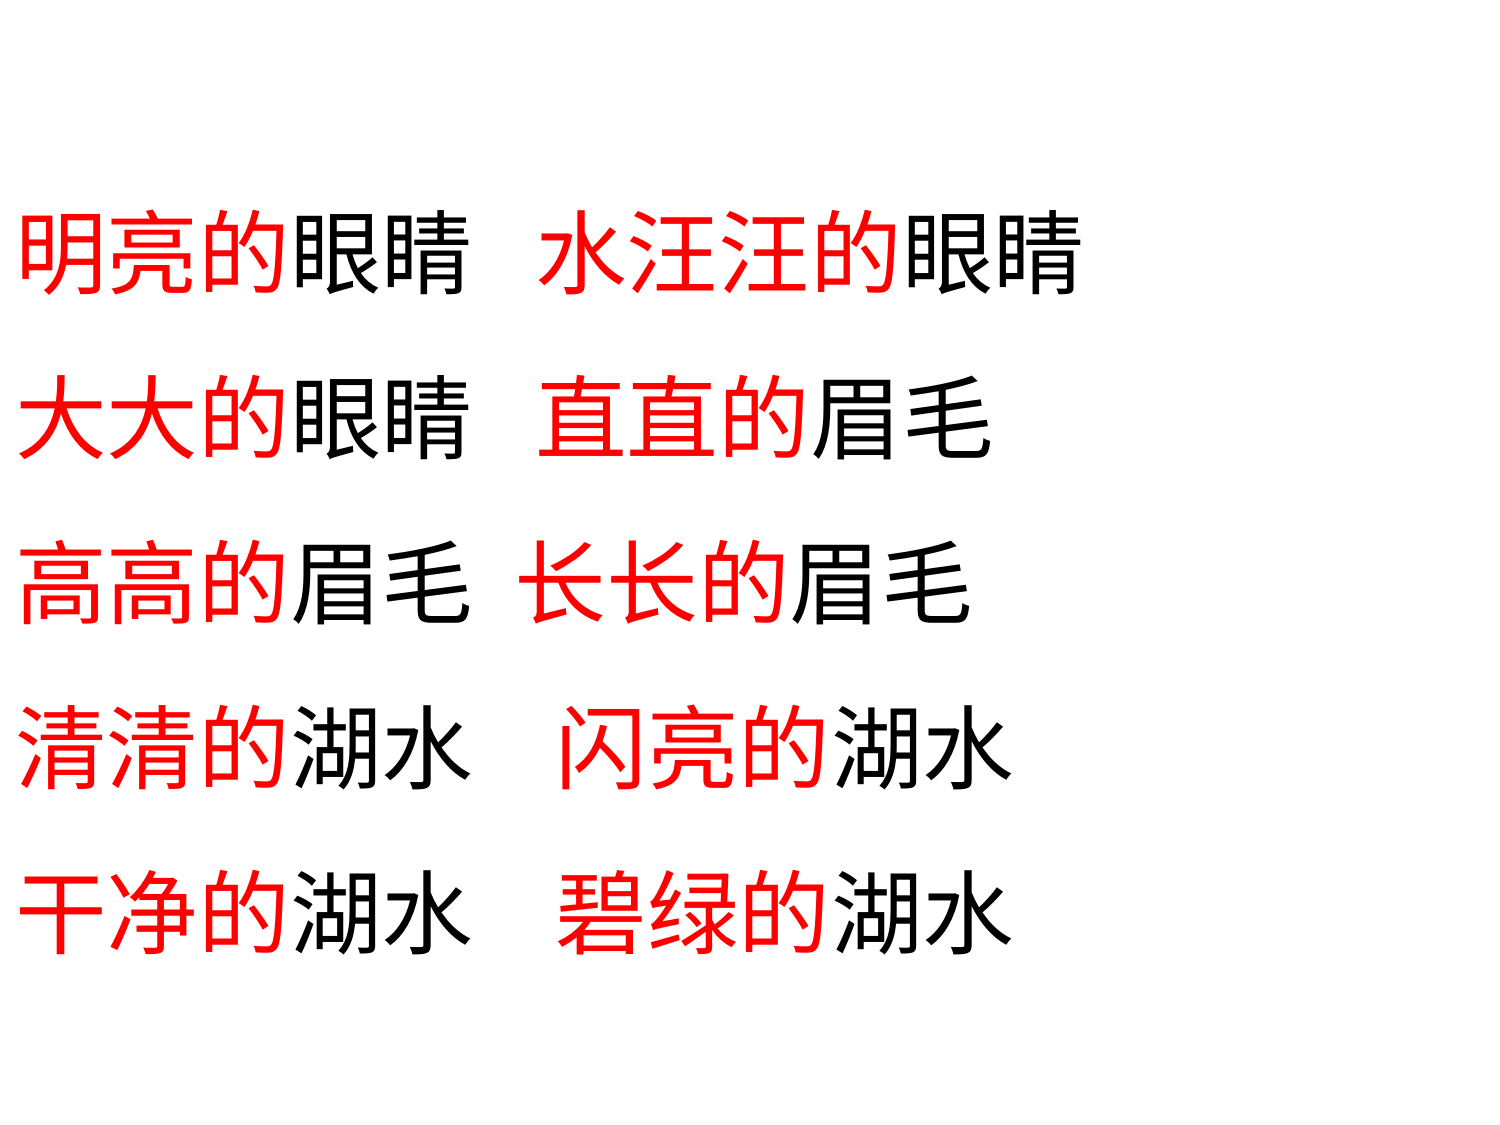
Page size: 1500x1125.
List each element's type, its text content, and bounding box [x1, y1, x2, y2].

text_box 明亮的眼睛 水汪汪的眼睛 大大的眼睛 直直的眉毛 高高的眉毛 长长的眉毛 清清的湖水 闪亮的湖水 干净的湖水 碧绿的湖水 [0, 133, 1500, 974]
